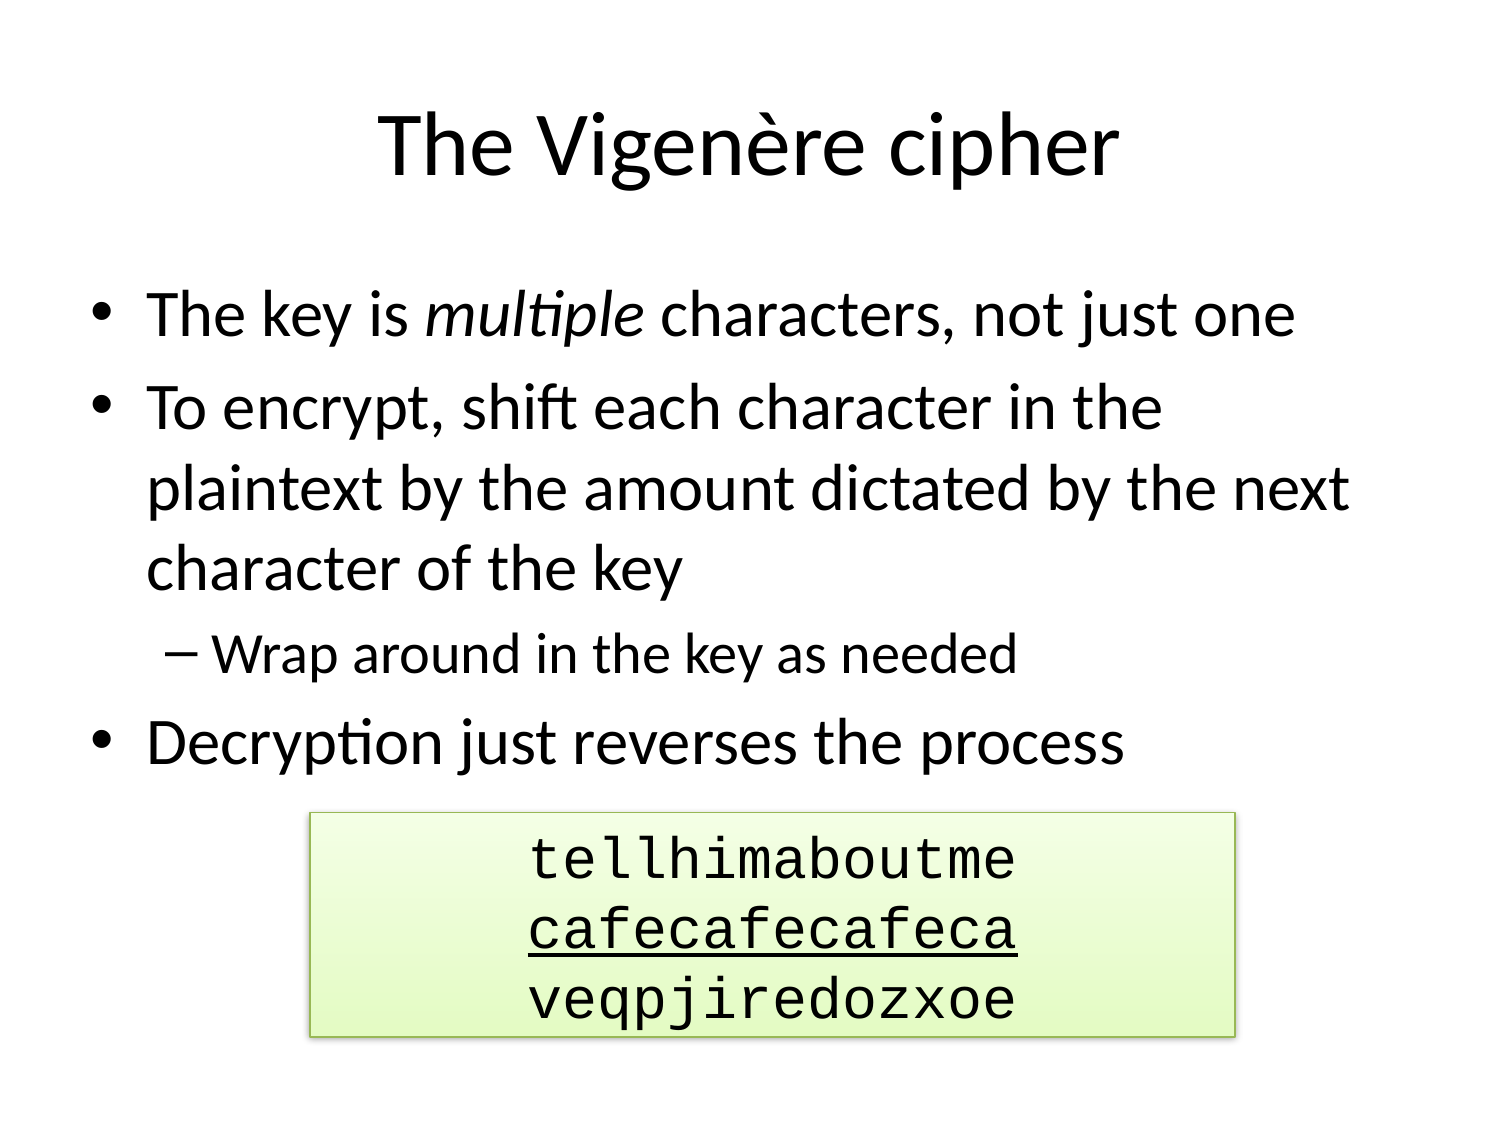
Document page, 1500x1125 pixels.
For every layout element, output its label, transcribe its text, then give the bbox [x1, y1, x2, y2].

title The Vigenère cipher [75, 45, 1425, 233]
list The key is multiple characters, not just one To encrypt, shift each character in the plaintext by the amount dictated by the next character of the key Wrap around in the key as needed Decryption just reverses the process [75, 262, 1425, 1005]
text_box tellhimaboutme cafecafecafeca veqpjiredozxoe [309, 812, 1236, 1038]
